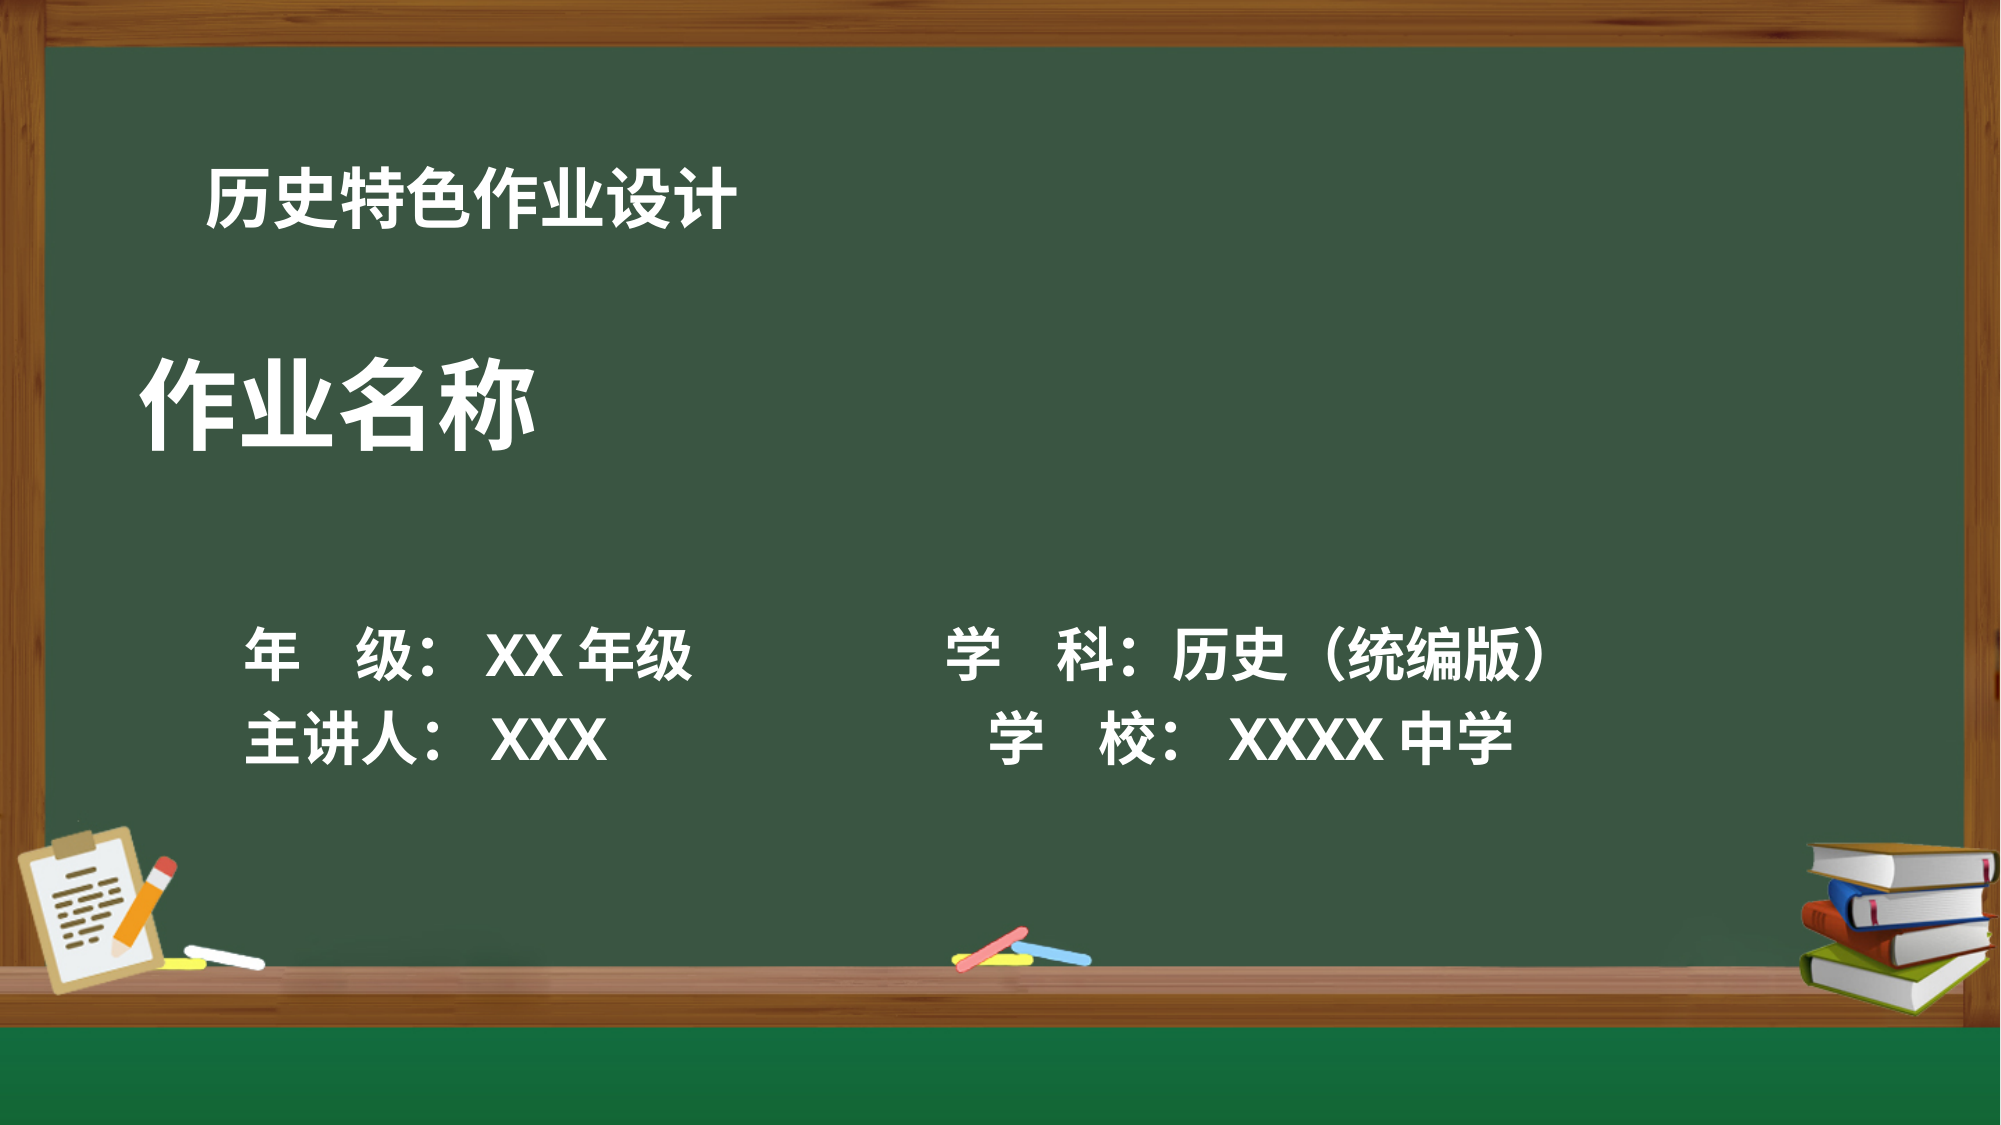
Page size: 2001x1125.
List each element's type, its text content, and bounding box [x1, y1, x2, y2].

text_box 年 级：XX年级 学 科：历史（统编版） 主讲人：XXX 学 校：XXXX中学 [228, 618, 1787, 782]
title 作业名称 [122, 335, 1878, 501]
picture [0, 0, 2001, 1125]
